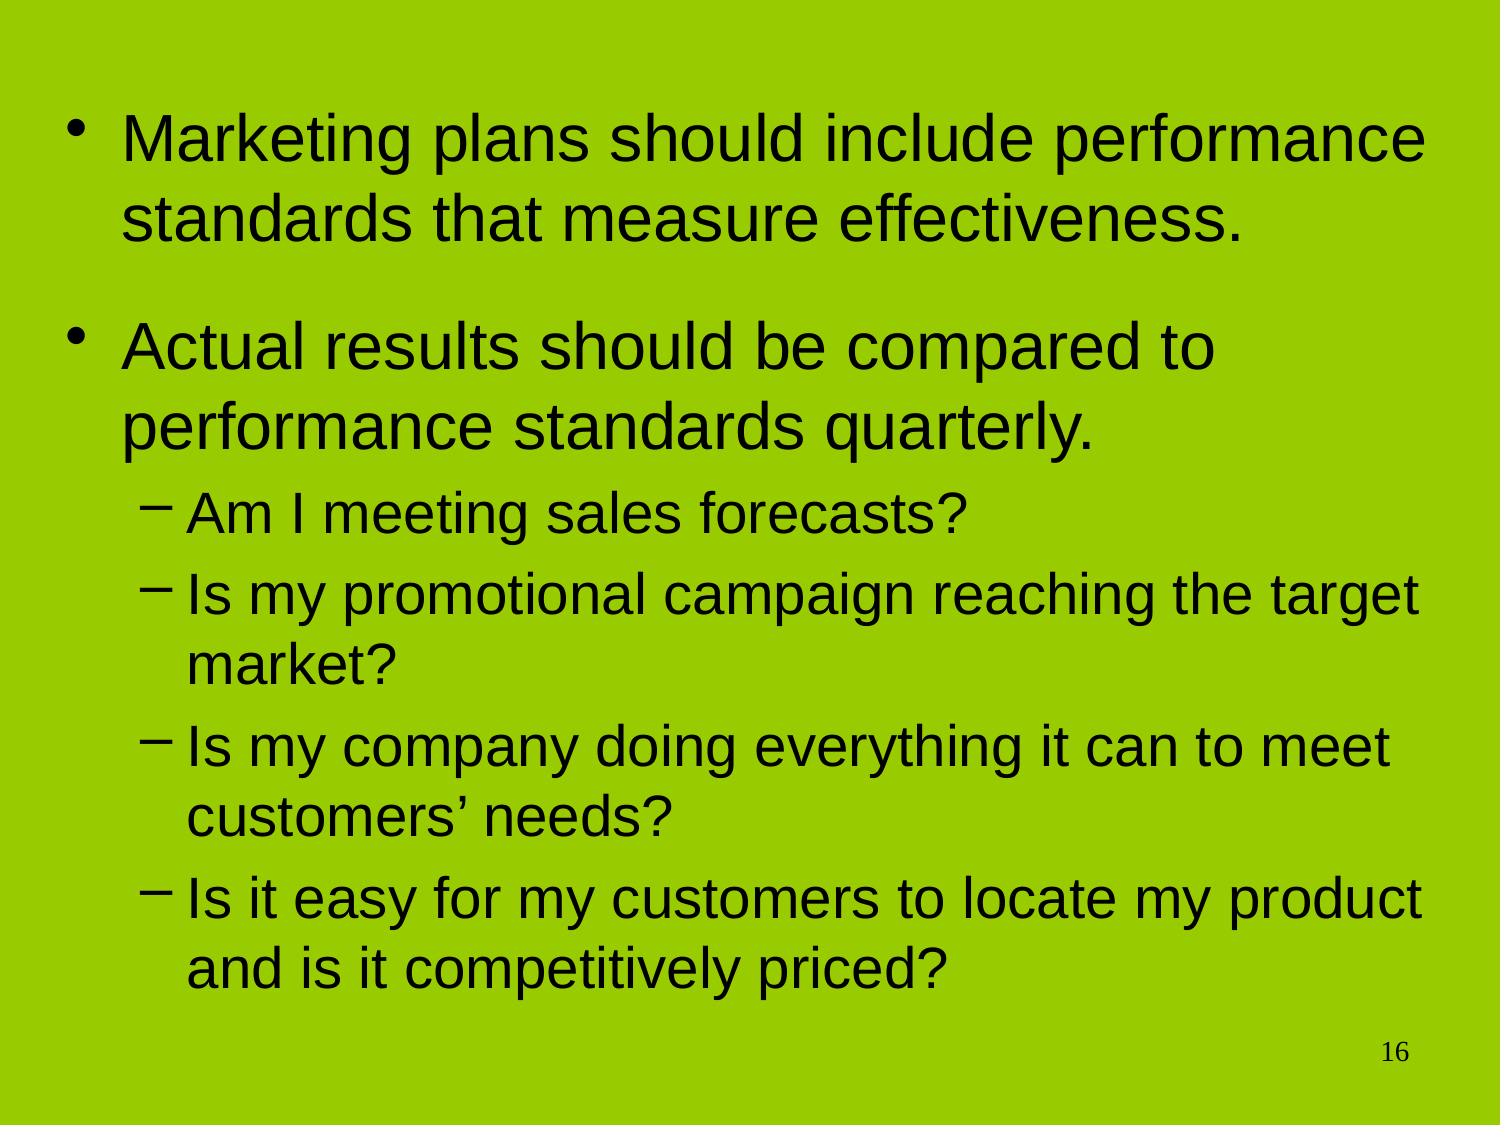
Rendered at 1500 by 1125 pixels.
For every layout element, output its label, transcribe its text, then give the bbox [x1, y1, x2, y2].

list Marketing plans should include performance standards that measure effectiveness. Actual results should be compared to performance standards quarterly. Am I meeting sales forecasts? Is my promotional campaign reaching the target market? Is my company doing everything it can to meet customers’ needs? Is it easy for my customers to locate my product and is it competitively priced? [49, 87, 1463, 1026]
slide_number 16 [1074, 1026, 1426, 1103]
